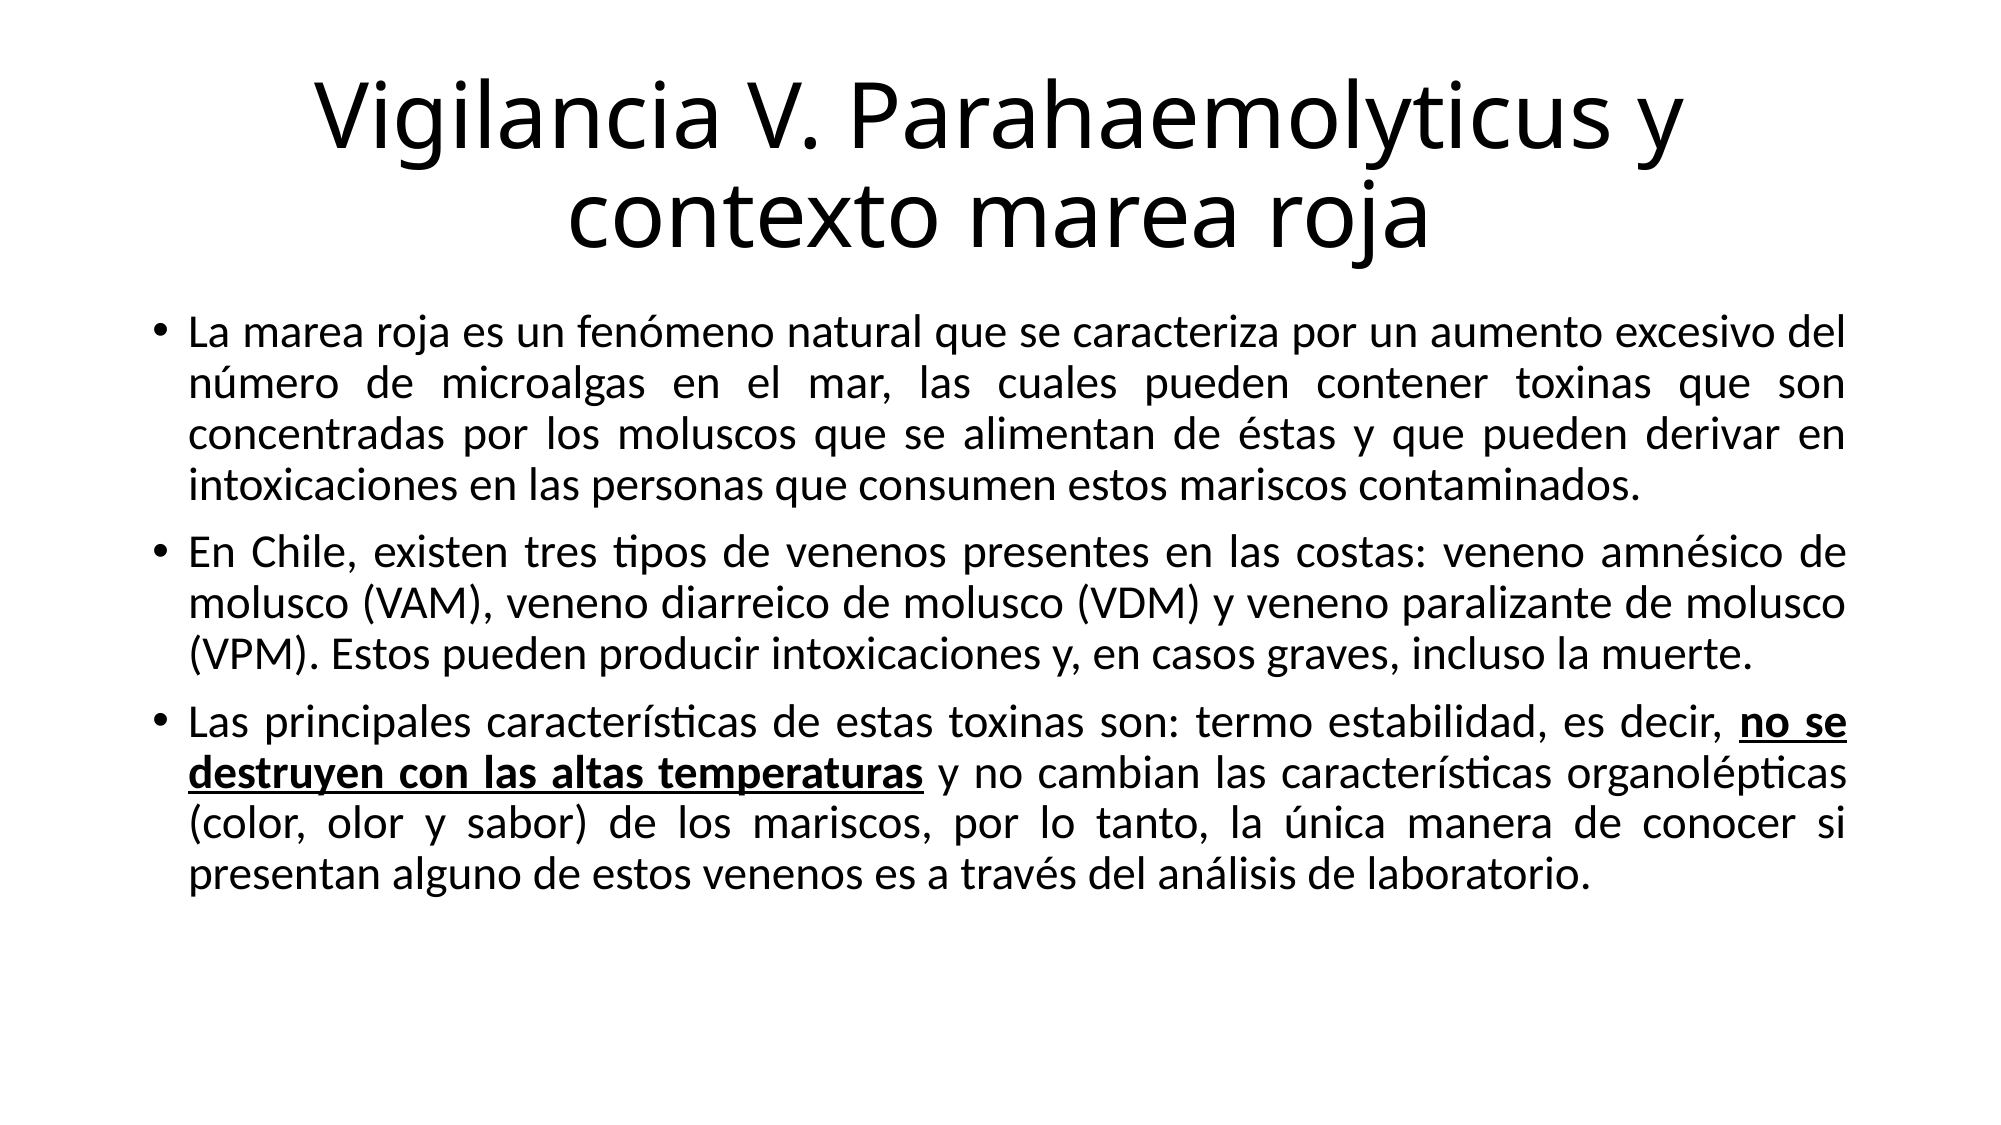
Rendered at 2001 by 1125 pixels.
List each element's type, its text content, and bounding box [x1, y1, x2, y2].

list La marea roja es un fenómeno natural que se caracteriza por un aumento excesivo del número de microalgas en el mar, las cuales pueden contener toxinas que son concentradas por los moluscos que se alimentan de éstas y que pueden derivar en intoxicaciones en las personas que consumen estos mariscos contaminados. En Chile, existen tres tipos de venenos presentes en las costas: veneno amnésico de molusco (VAM), veneno diarreico de molusco (VDM) y veneno paralizante de molusco (VPM). Estos pueden producir intoxicaciones y, en casos graves, incluso la muerte. Las principales características de estas toxinas son: termo estabilidad, es decir, no se destruyen con las altas temperaturas y no cambian las características organolépticas (color, olor y sabor) de los mariscos, por lo tanto, la única manera de conocer si presentan alguno de estos venenos es a través del análisis de laboratorio. [137, 299, 1863, 1014]
title Vigilancia V. Parahaemolyticus y contexto marea roja [137, 59, 1863, 278]
